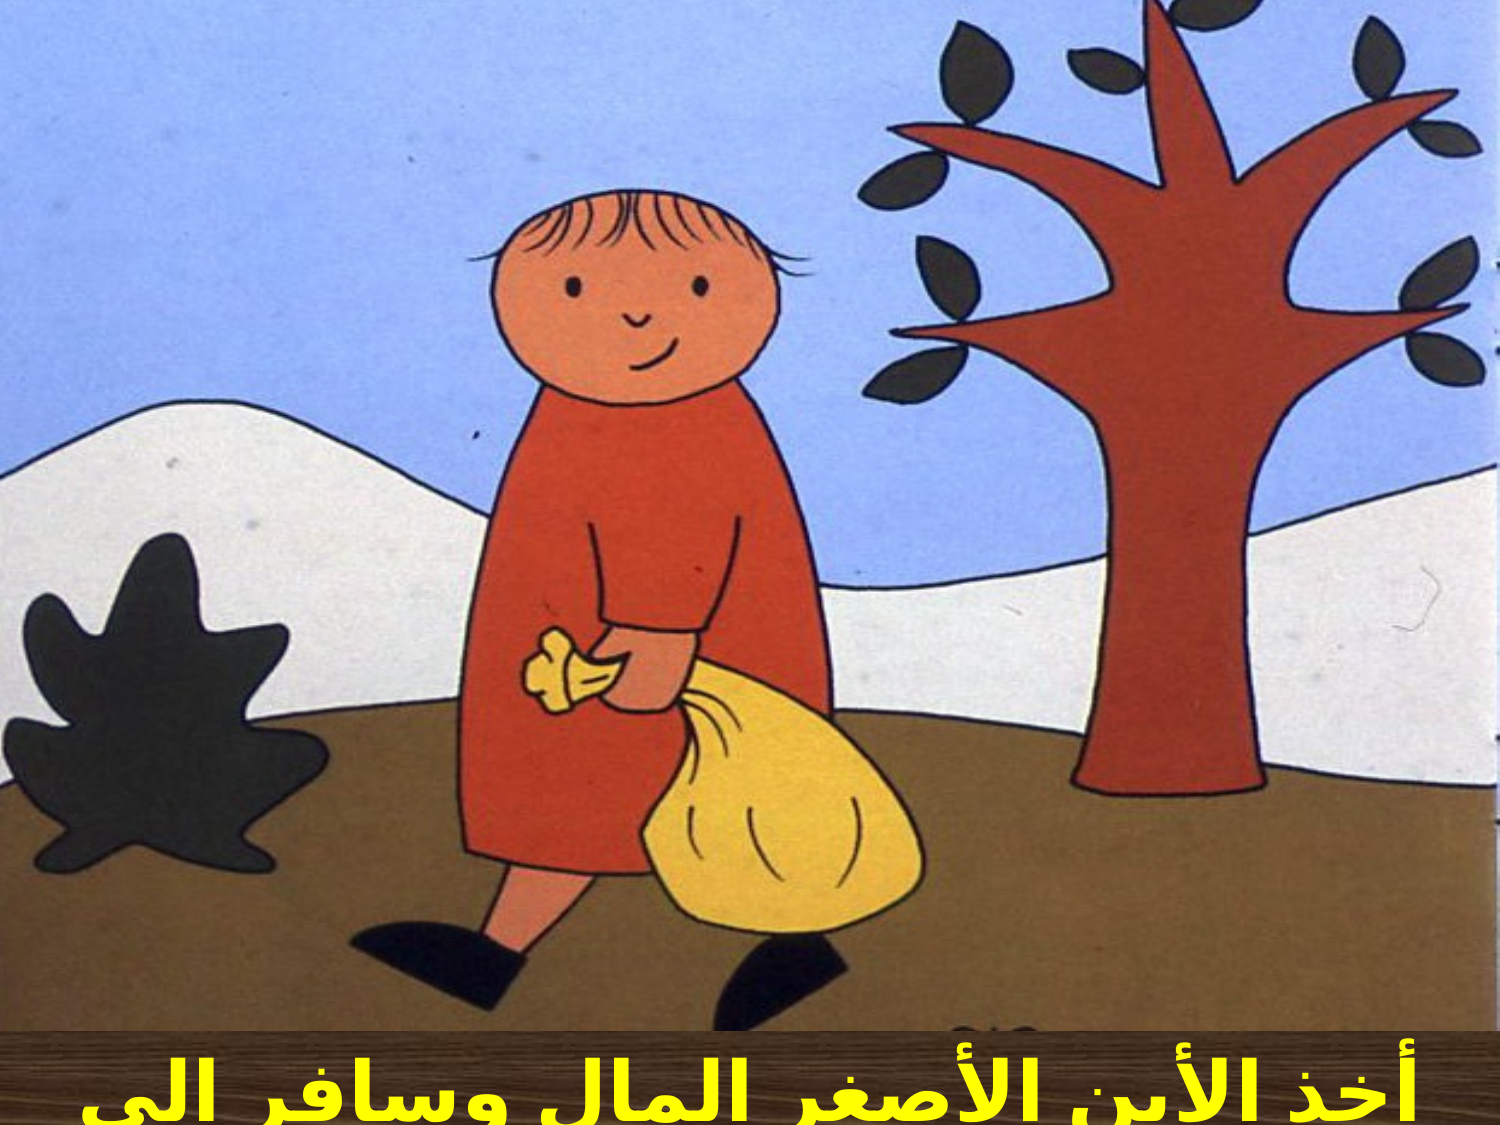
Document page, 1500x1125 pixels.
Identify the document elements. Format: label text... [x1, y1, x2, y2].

text_box أخذ الأبن الأصغر المال وسافر الى بلد بعيد [0, 1040, 1500, 1125]
picture [0, 0, 1500, 1032]
